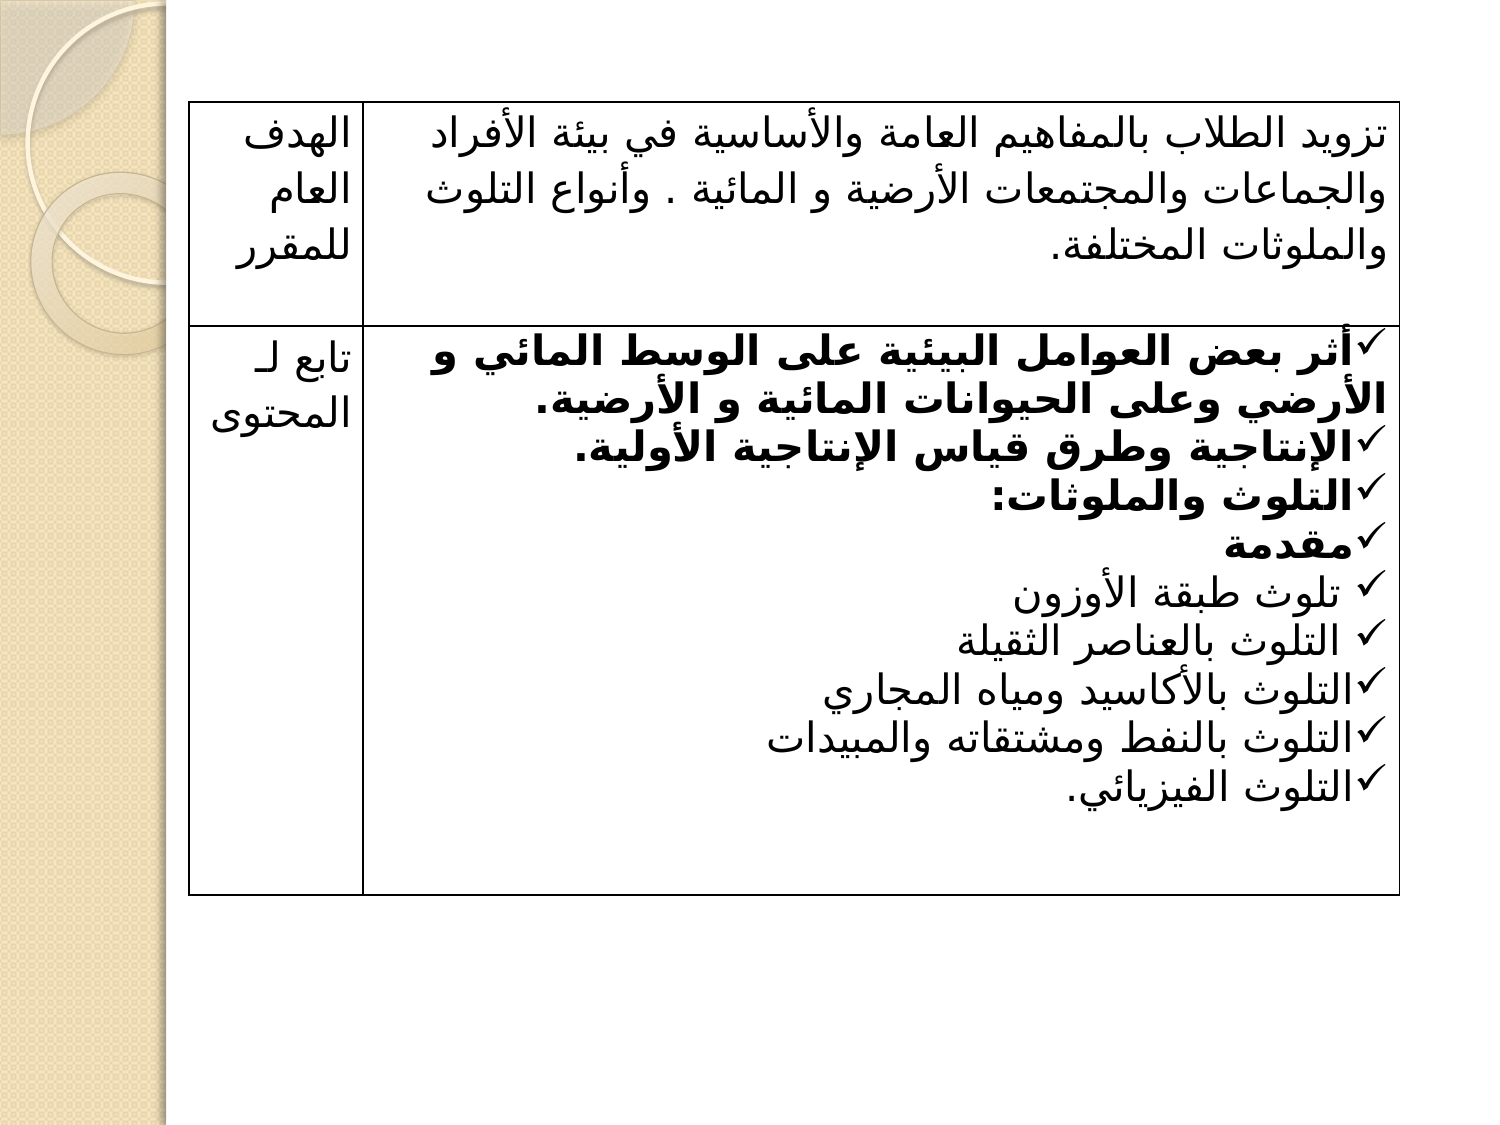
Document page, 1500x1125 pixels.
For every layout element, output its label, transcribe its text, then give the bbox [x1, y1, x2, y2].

table_cell تابع لـ المحتوى [190, 327, 362, 894]
table_cell أثر بعض العوامل البيئية على الوسط المائي و الأرضي وعلى الحيوانات المائية و الأرضية. الإنتاجية وطرق قياس الإنتاجية الأولية. التلوث والملوثات: مقدمة تلوث طبقة الأوزون التلوث بالعناصر الثقيلة التلوث بالأكاسيد ومياه المجاري التلوث بالنفط ومشتقاته والمبيدات التلوث الفيزيائي. [364, 327, 1399, 894]
table_header تزويد الطلاب بالمفاهيم العامة والأساسية في بيئة الأفراد والجماعات والمجتمعات الأرضية و المائية . وأنواع التلوث والملوثات المختلفة. [364, 103, 1399, 325]
table_header الهدف العام للمقرر [190, 103, 362, 325]
